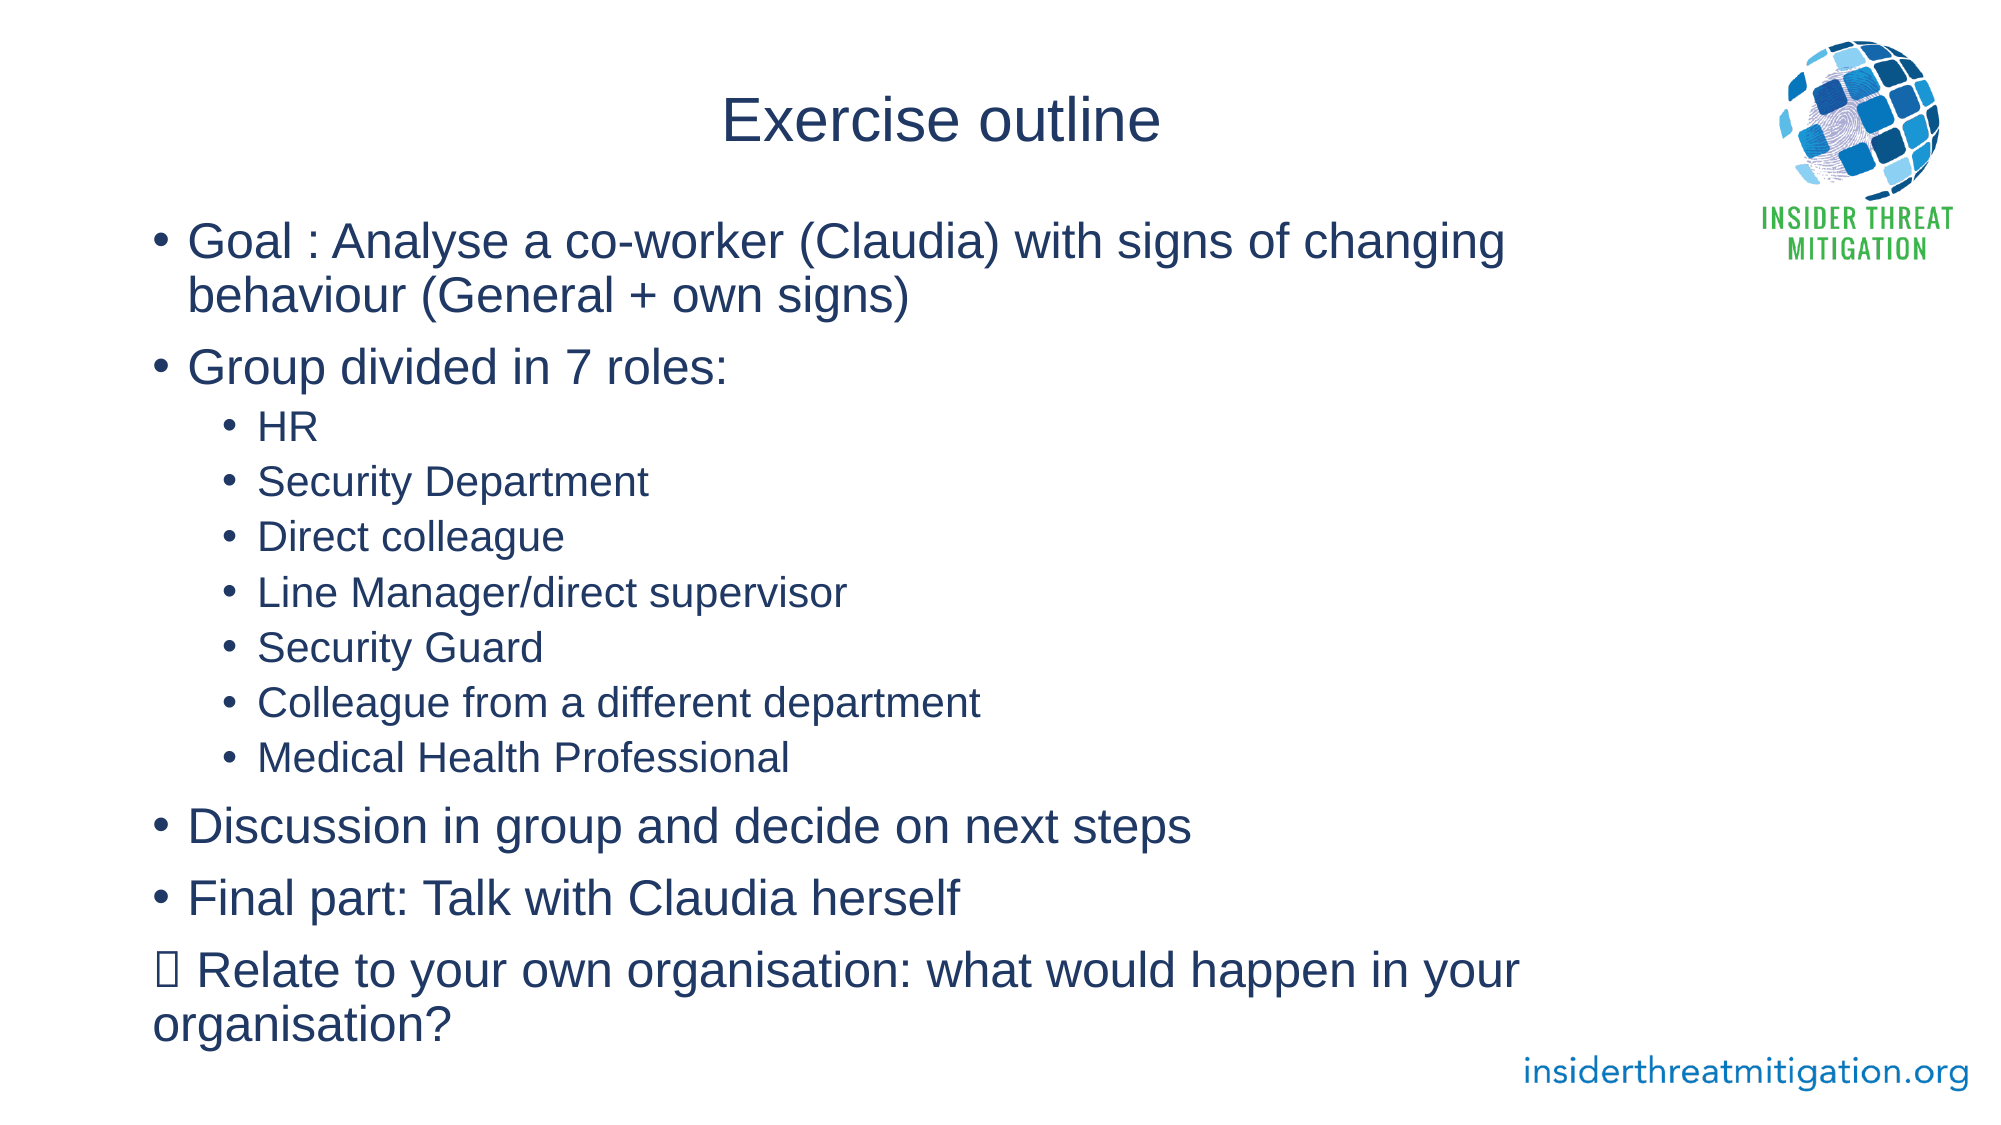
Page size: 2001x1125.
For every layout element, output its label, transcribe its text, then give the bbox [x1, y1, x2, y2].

picture [1478, 994, 2000, 1125]
list Goal : Analyse a co-worker (Claudia) with signs of changing behaviour (General + own signs) Group divided in 7 roles: HR Security Department Direct colleague Line Manager/direct supervisor Security Guard Colleague from a different department Medical Health Professional Discussion in group and decide on next steps Final part: Talk with Claudia herself  Relate to your own organisation: what would happen in your organisation? [137, 207, 1748, 1066]
picture [1758, 20, 1968, 281]
title Exercise outline [137, 59, 1748, 183]
